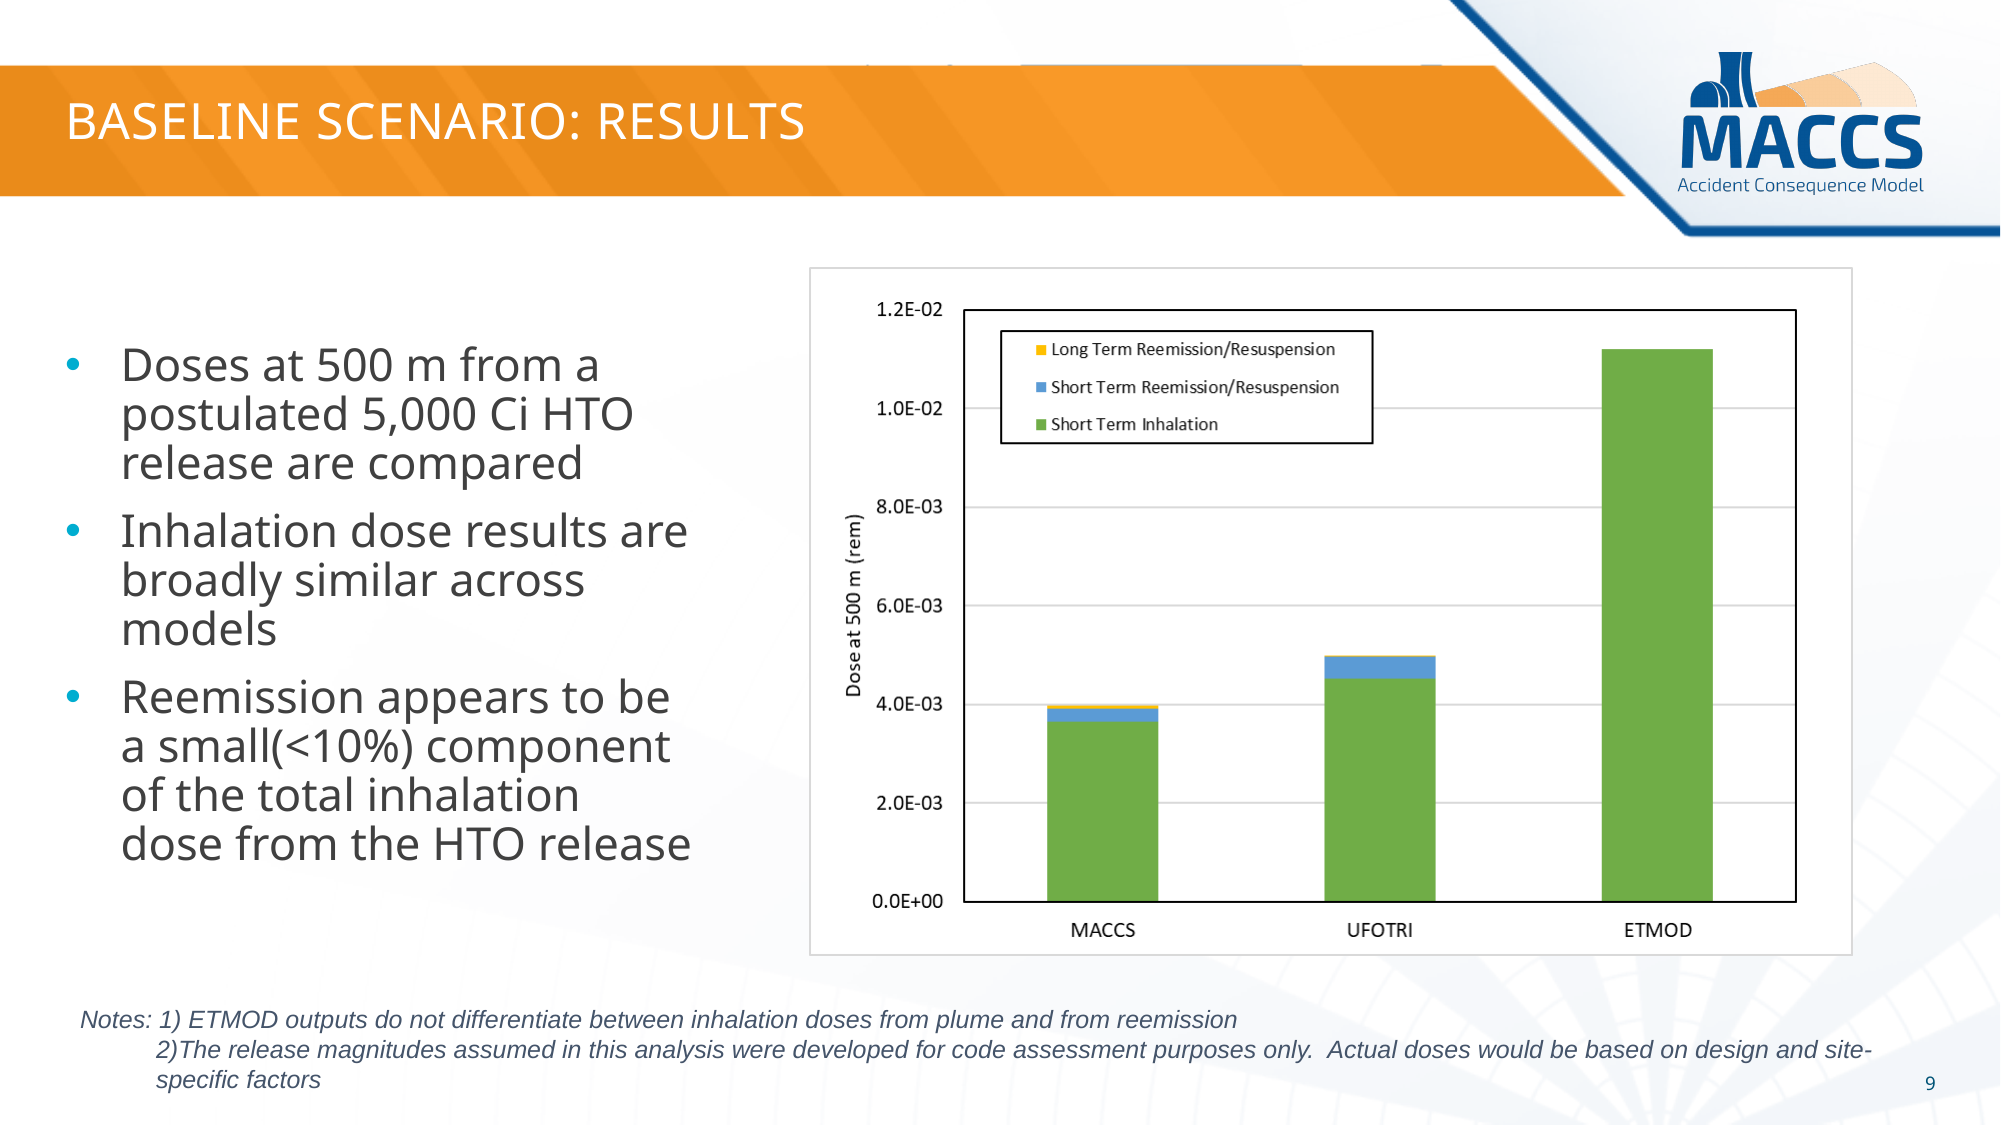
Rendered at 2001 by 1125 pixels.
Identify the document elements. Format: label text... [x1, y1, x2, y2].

title Baseline scenario: results [65, 67, 1554, 180]
list Doses at 500 m from a postulated 5,000 Ci HTO release are compared Inhalation dose results are broadly similar across models Reemission appears to be a small(<10%) component of the total inhalation dose from the HTO release [65, 334, 695, 916]
text_box Notes: 1) ETMOD outputs do not differentiate between inhalation doses from plume and from reemission 2)The release magnitudes assumed in this analysis were developed for code assessment purposes only. Actual doses would be based on design and site-specific factors [65, 996, 1911, 1101]
slide_number 9 [1910, 1064, 1991, 1109]
picture [0, 0, 2001, 1125]
